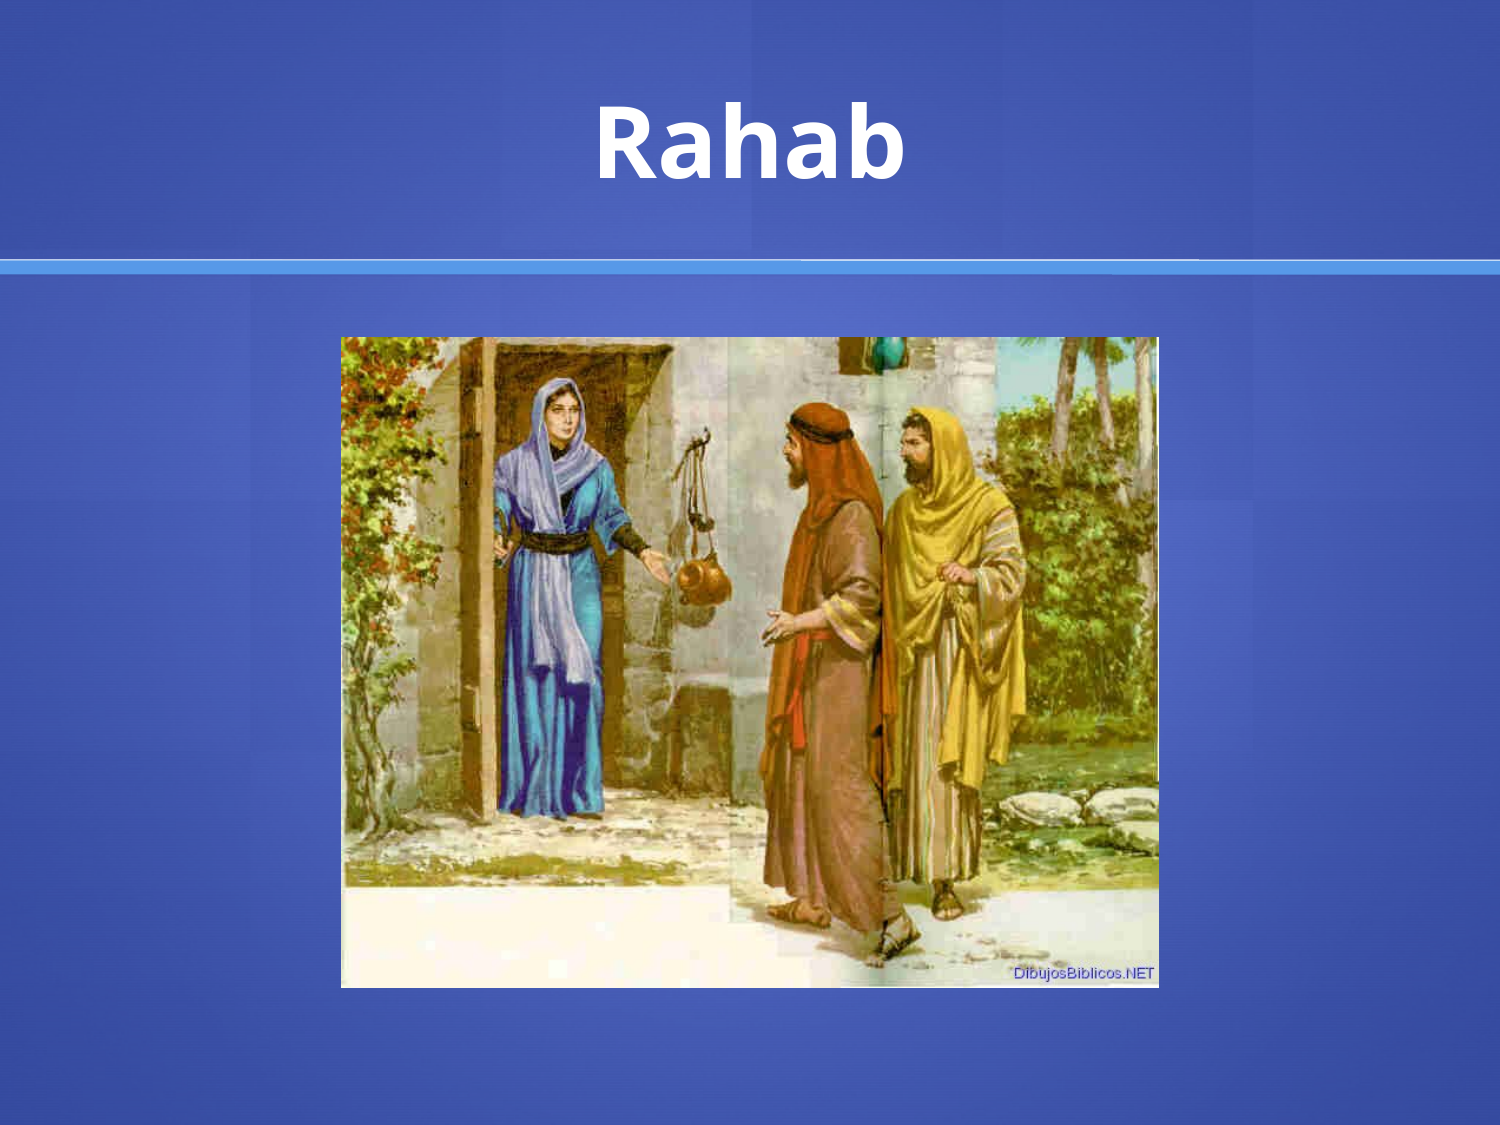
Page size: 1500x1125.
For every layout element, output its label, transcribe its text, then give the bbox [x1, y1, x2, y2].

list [73, 336, 1426, 989]
title Rahab [75, 45, 1425, 233]
